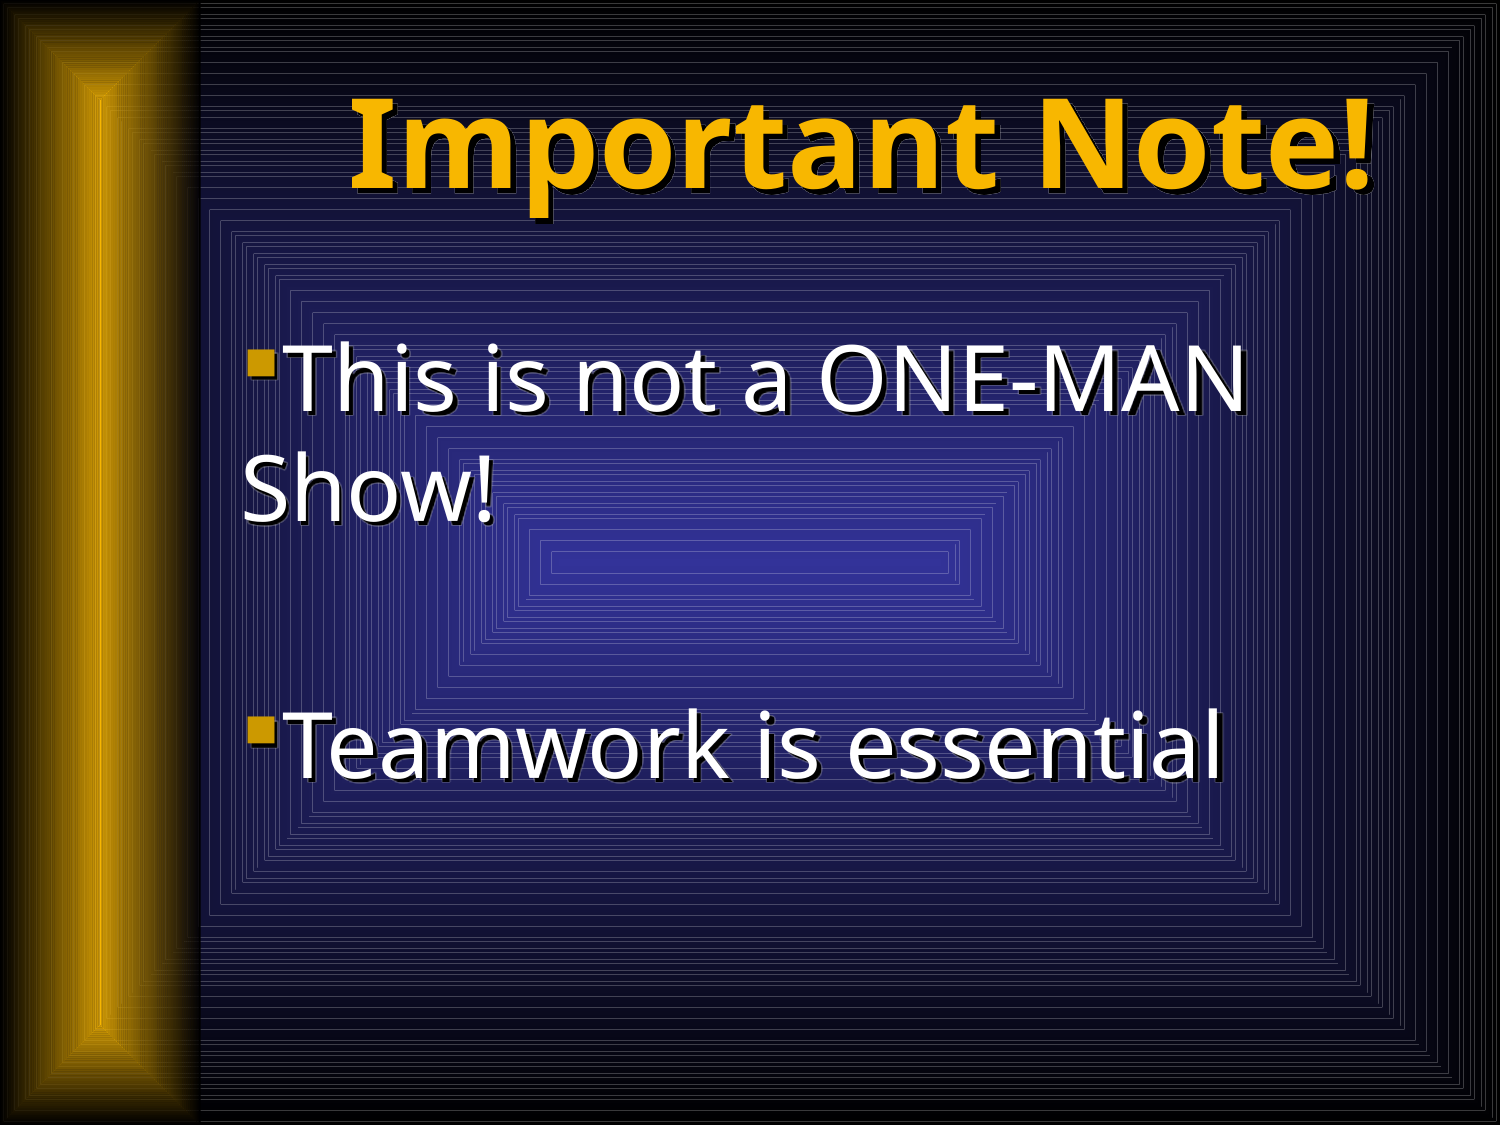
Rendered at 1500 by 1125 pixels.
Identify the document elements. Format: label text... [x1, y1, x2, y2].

title Important Note! [224, 44, 1500, 233]
list This is not a ONE-MAN Show! Teamwork is essential [224, 312, 1376, 1056]
